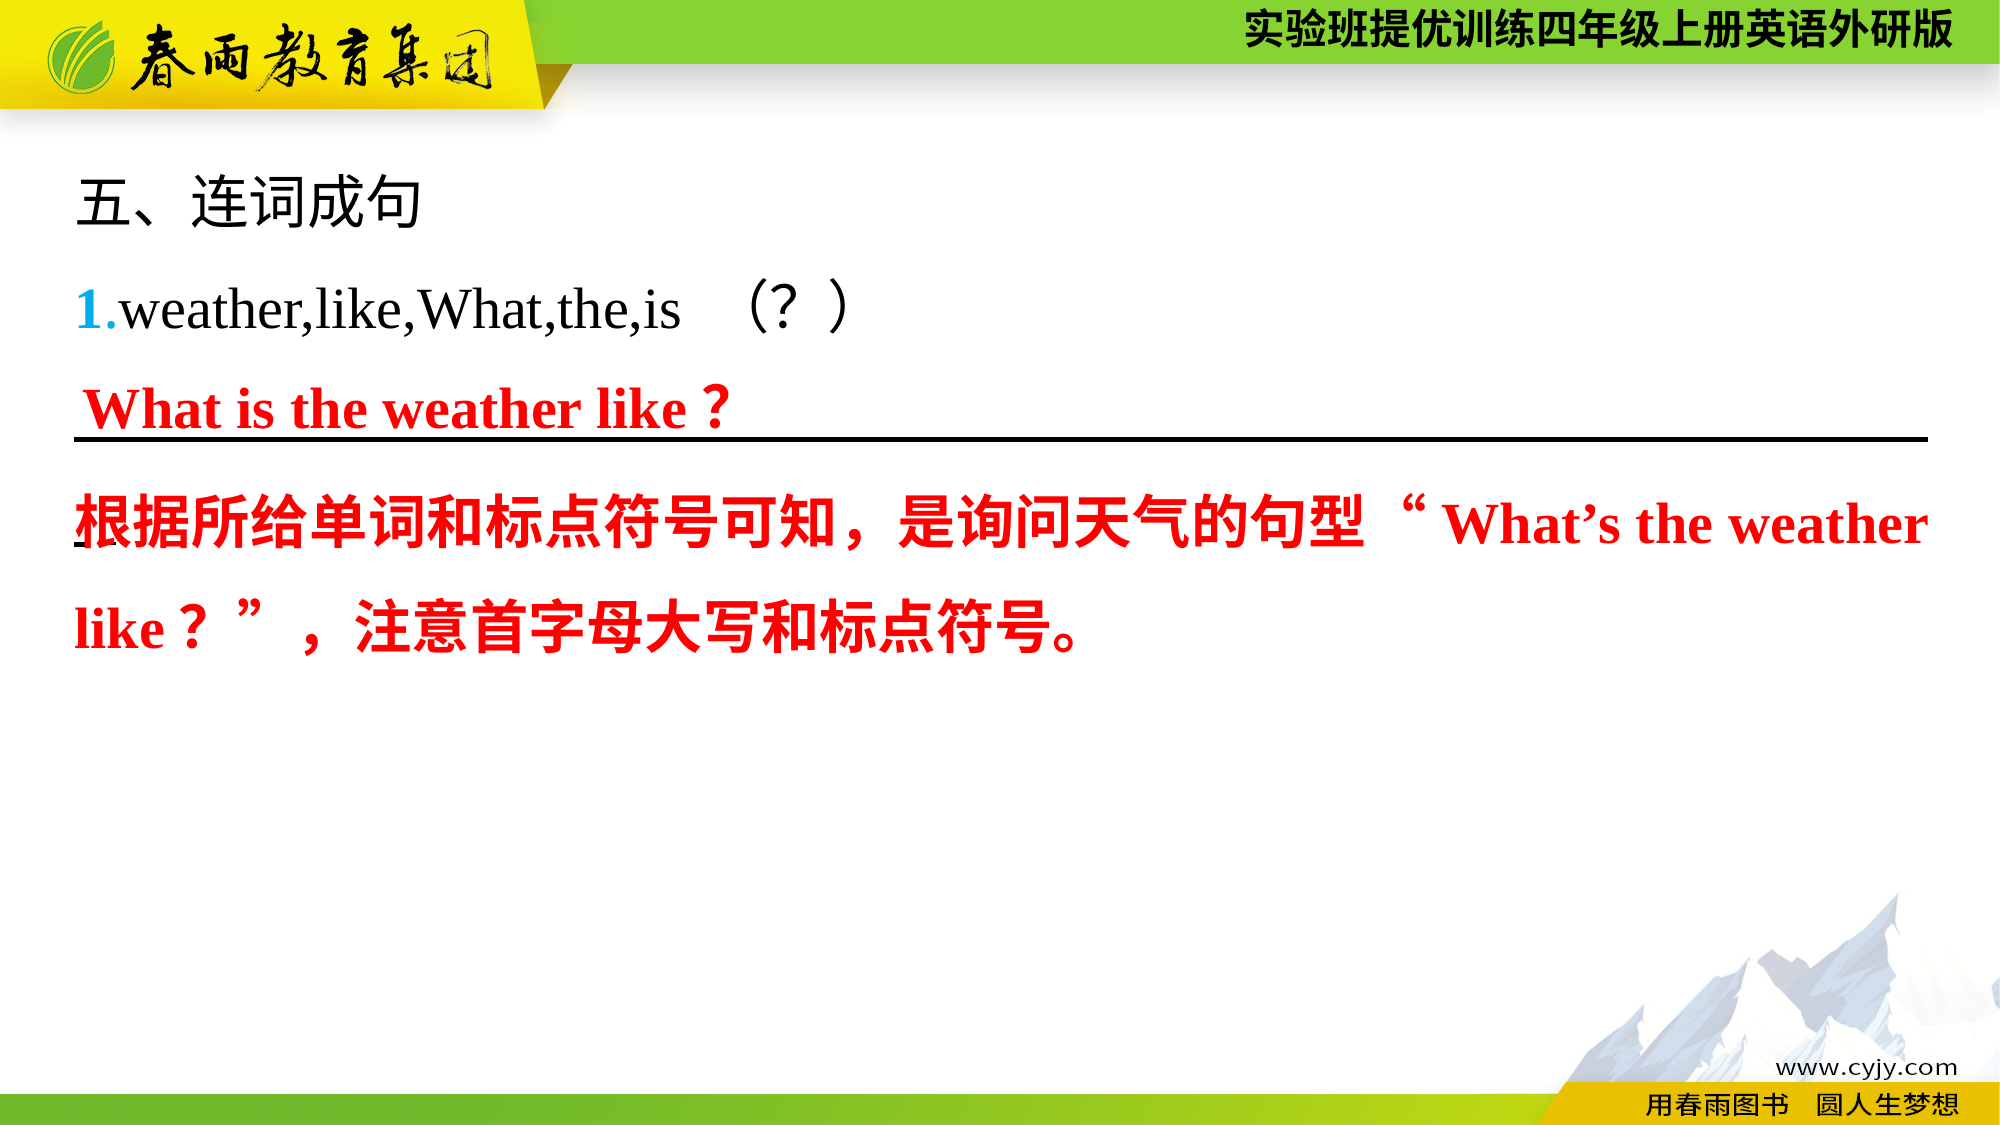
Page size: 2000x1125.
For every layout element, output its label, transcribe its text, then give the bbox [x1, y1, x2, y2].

text_box What is the weather like？ [67, 327, 1953, 448]
text_box 根据所给单词和标点符号可知，是询问天气的句型“What’s the weather like？”，注意首字母大写和标点符号。 [59, 443, 1944, 668]
list 五、连词成句 1.weather,like,What,the,is （？） . [59, 122, 1944, 443]
picture [0, 0, 2000, 1125]
